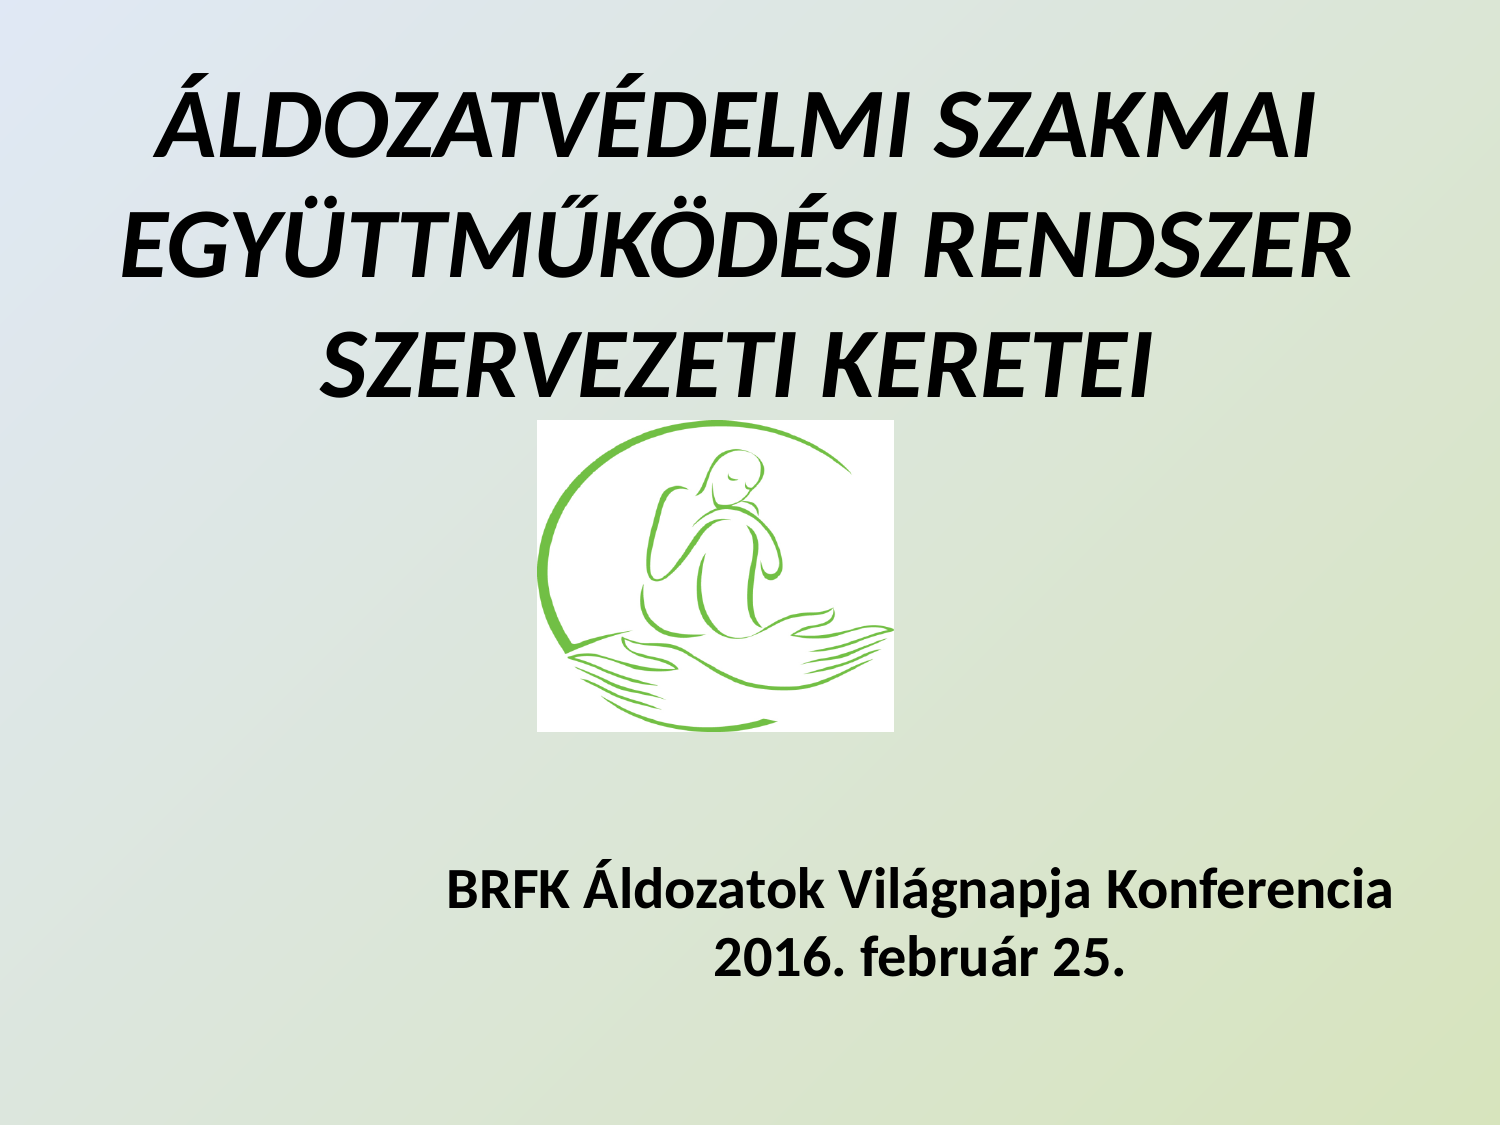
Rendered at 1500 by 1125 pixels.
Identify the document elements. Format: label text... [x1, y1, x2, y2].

subtitle BRFK Áldozatok Világnapja Konferencia 2016. február 25. [395, 774, 1446, 1063]
picture [537, 420, 895, 732]
title ÁLDOZATVÉDELMI SZAKMAI EGYÜTTMŰKÖDÉSI RENDSZER SZERVEZETI KERETEI [100, 42, 1376, 433]
